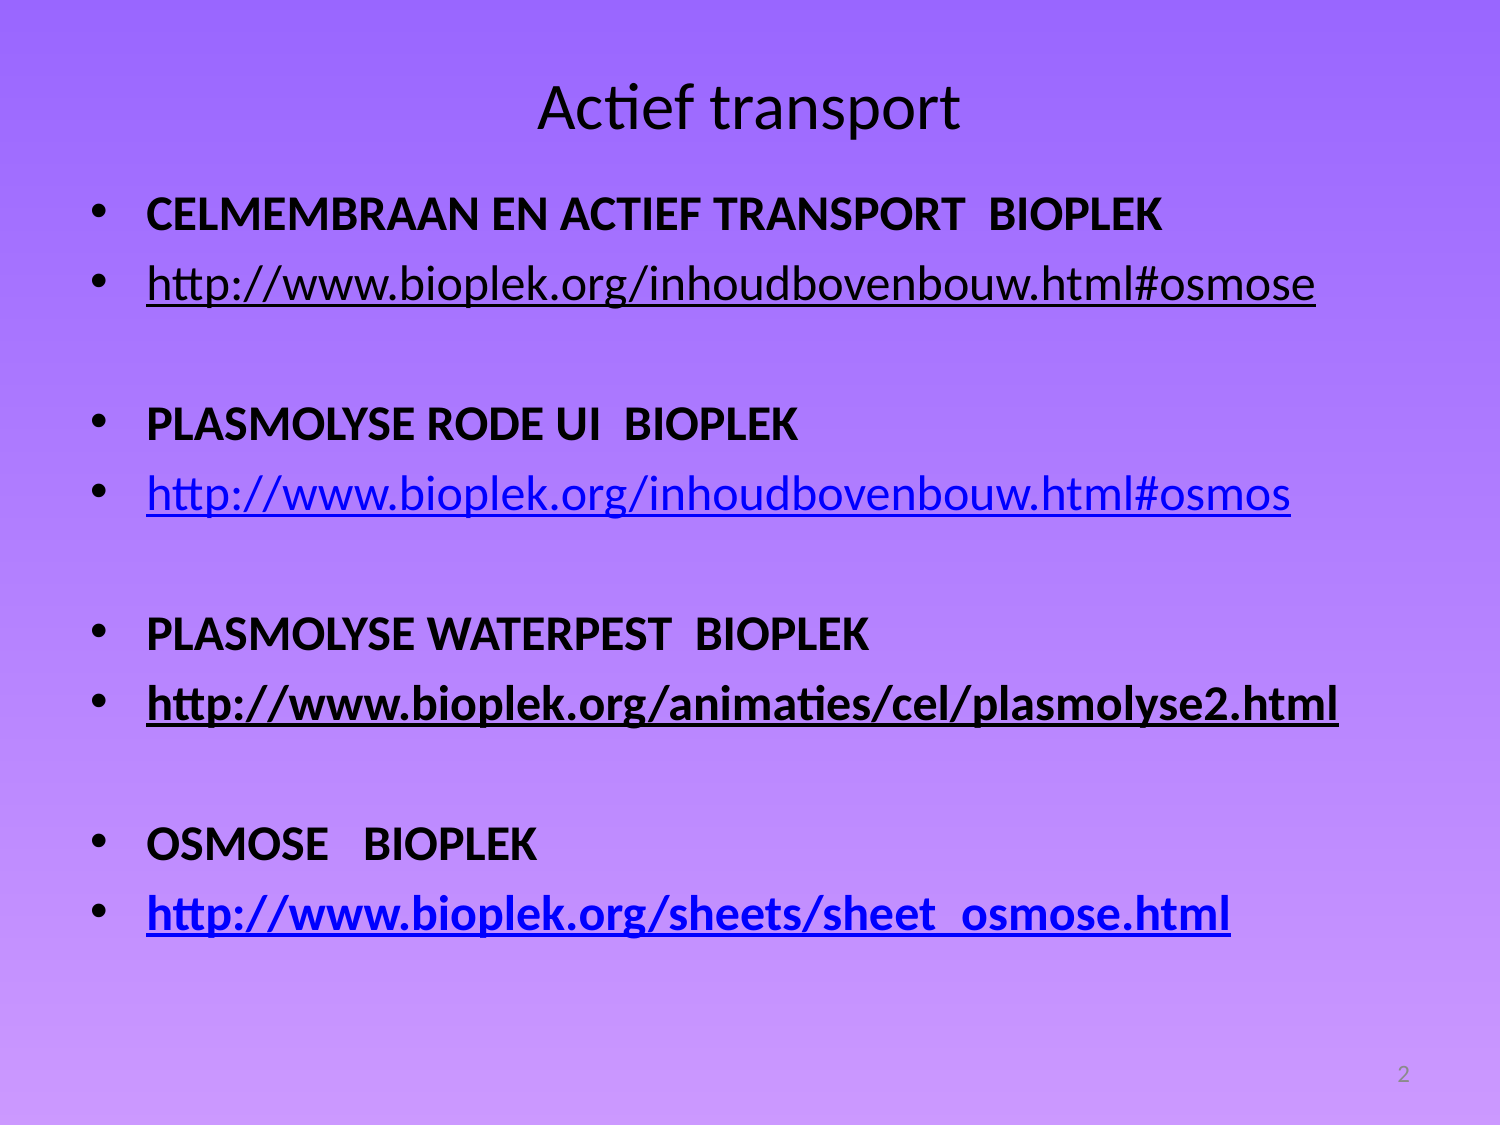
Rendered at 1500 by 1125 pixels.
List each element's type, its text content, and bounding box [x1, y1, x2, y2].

title Actief transport [75, 45, 1425, 161]
list CELMEMBRAAN EN ACTIEF TRANSPORT BIOPLEK http://www.bioplek.org/inhoudbovenbouw.html#osmose PLASMOLYSE RODE UI BIOPLEK http://www.bioplek.org/inhoudbovenbouw.html#osmos PLASMOLYSE WATERPEST BIOPLEK http://www.bioplek.org/animaties/cel/plasmolyse2.html OSMOSE BIOPLEK http://www.bioplek.org/sheets/sheet_osmose.html [75, 172, 1425, 1071]
slide_number 2 [1074, 1042, 1425, 1103]
